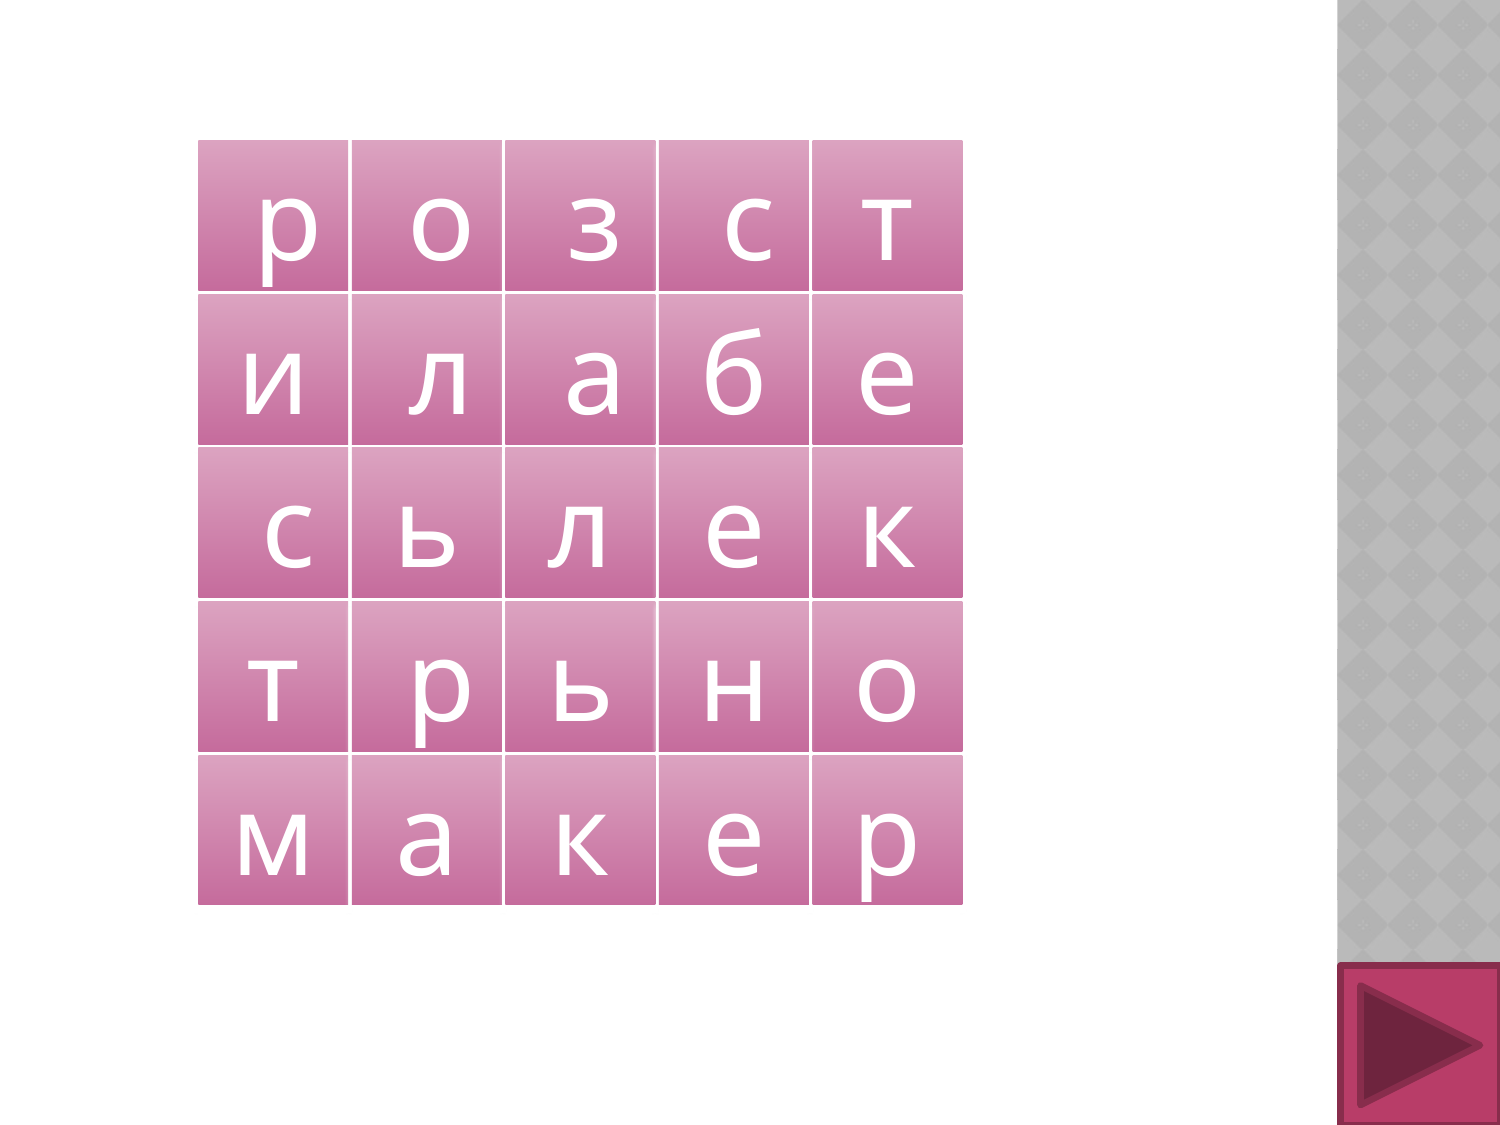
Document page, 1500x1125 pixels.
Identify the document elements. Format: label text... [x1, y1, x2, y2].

text_box з [505, 140, 656, 291]
text_box к [505, 755, 656, 905]
text_box с [198, 447, 349, 598]
text_box к [814, 447, 963, 598]
text_box е [658, 447, 809, 598]
text_box с [658, 140, 809, 291]
text_box б [658, 294, 809, 445]
text_box т [812, 140, 963, 291]
text_box р [198, 140, 349, 291]
text_box ь [351, 447, 502, 598]
text_box л [351, 294, 501, 445]
text_box е [815, 294, 963, 445]
text_box а [505, 294, 653, 445]
text_box е [658, 755, 809, 905]
text_box и [198, 294, 349, 445]
text_box т [198, 601, 349, 752]
text_box р [351, 601, 502, 752]
text_box м [198, 755, 346, 905]
text_box [1337, 962, 1500, 1125]
text_box а [351, 755, 501, 905]
text_box л [505, 447, 653, 598]
text_box р [814, 755, 963, 905]
text_box о [351, 140, 502, 291]
text_box ь [505, 601, 653, 752]
text_box о [815, 601, 963, 752]
text_box н [658, 601, 809, 752]
